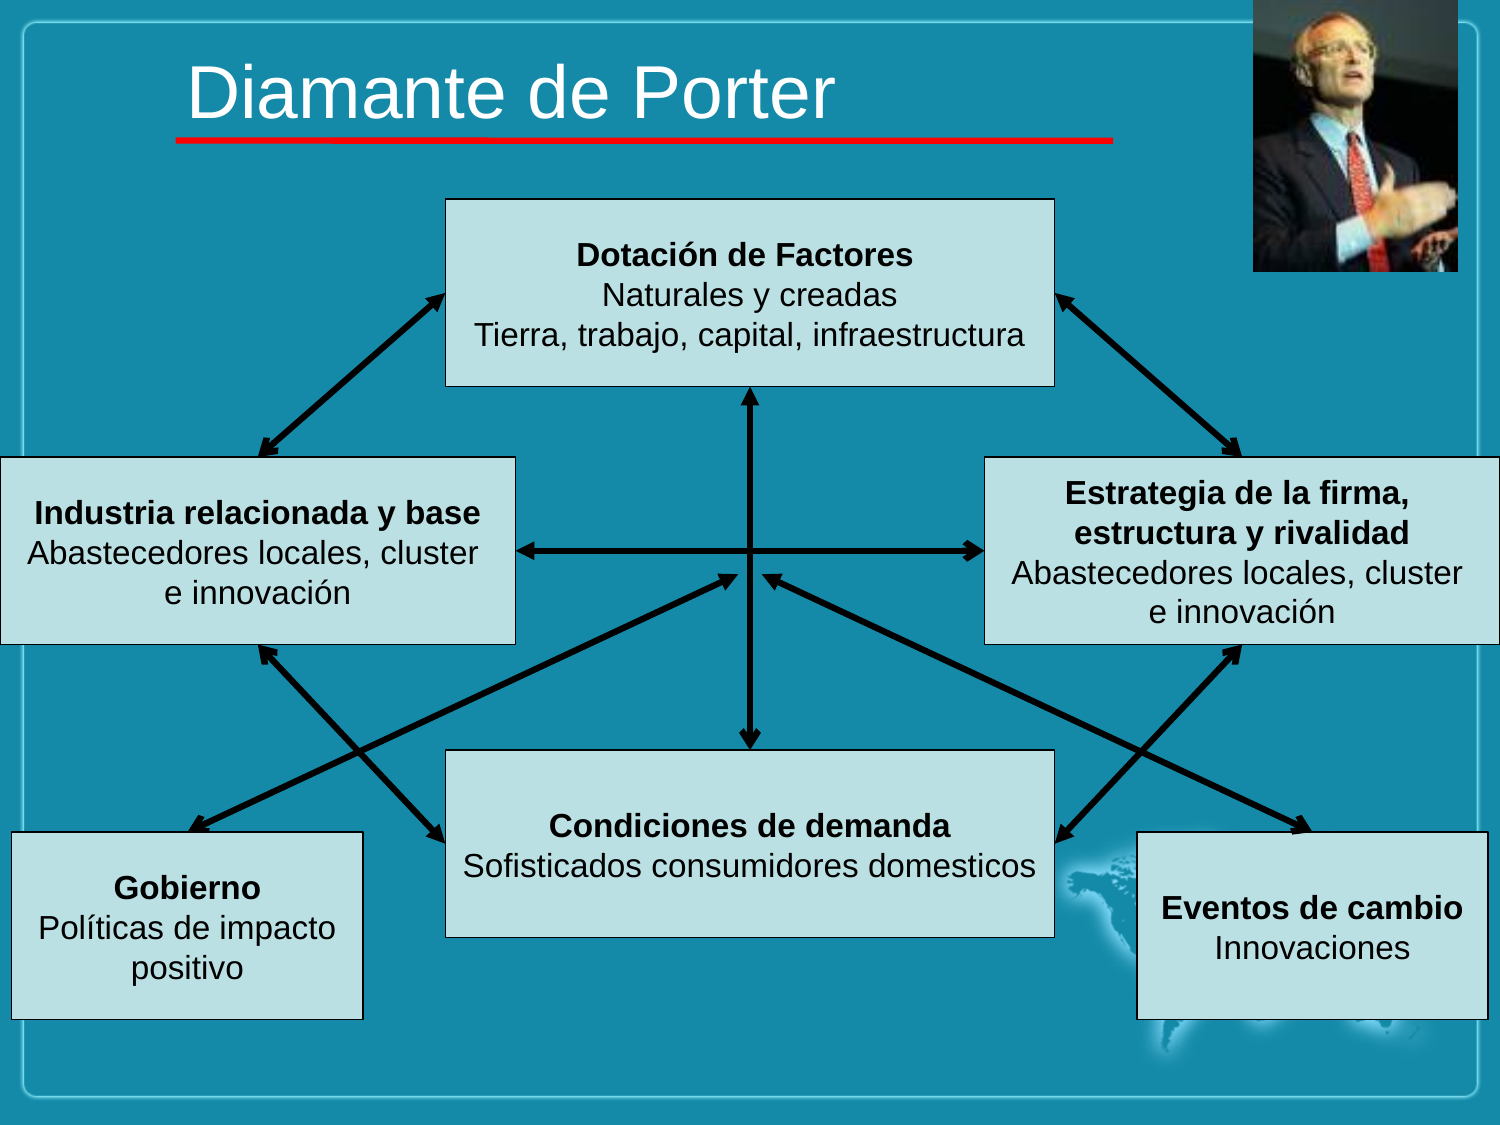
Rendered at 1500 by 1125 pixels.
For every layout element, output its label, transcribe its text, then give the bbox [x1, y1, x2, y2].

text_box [257, 840, 446, 844]
picture [753, 552, 984, 731]
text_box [761, 573, 1313, 833]
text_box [1054, 840, 1243, 844]
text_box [187, 573, 739, 833]
text_box Industria relacionada y base Abastecedores locales, cluster e innovación [0, 457, 516, 645]
text_box Eventos de cambio Innovaciones [1136, 832, 1489, 1020]
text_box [1054, 292, 1243, 458]
picture [0, 645, 1500, 1125]
text_box Gobierno Políticas de impacto positivo [11, 832, 364, 1020]
text_box Condiciones de demanda Sofisticados consumidores domesticos [445, 750, 1055, 938]
picture [446, 387, 749, 550]
text_box Estrategia de la firma, estructura y rivalidad Abastecedores locales, cluster e innovación [984, 457, 1500, 645]
text_box Dotación de Factores Naturales y creadas Tierra, trabajo, capital, infraestructura [445, 199, 1055, 387]
picture [751, 387, 1054, 549]
title Diamante de Porter [170, 36, 1248, 141]
picture [516, 552, 747, 731]
picture [751, 735, 761, 750]
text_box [257, 292, 446, 458]
picture [0, 0, 1500, 457]
picture [739, 735, 749, 750]
